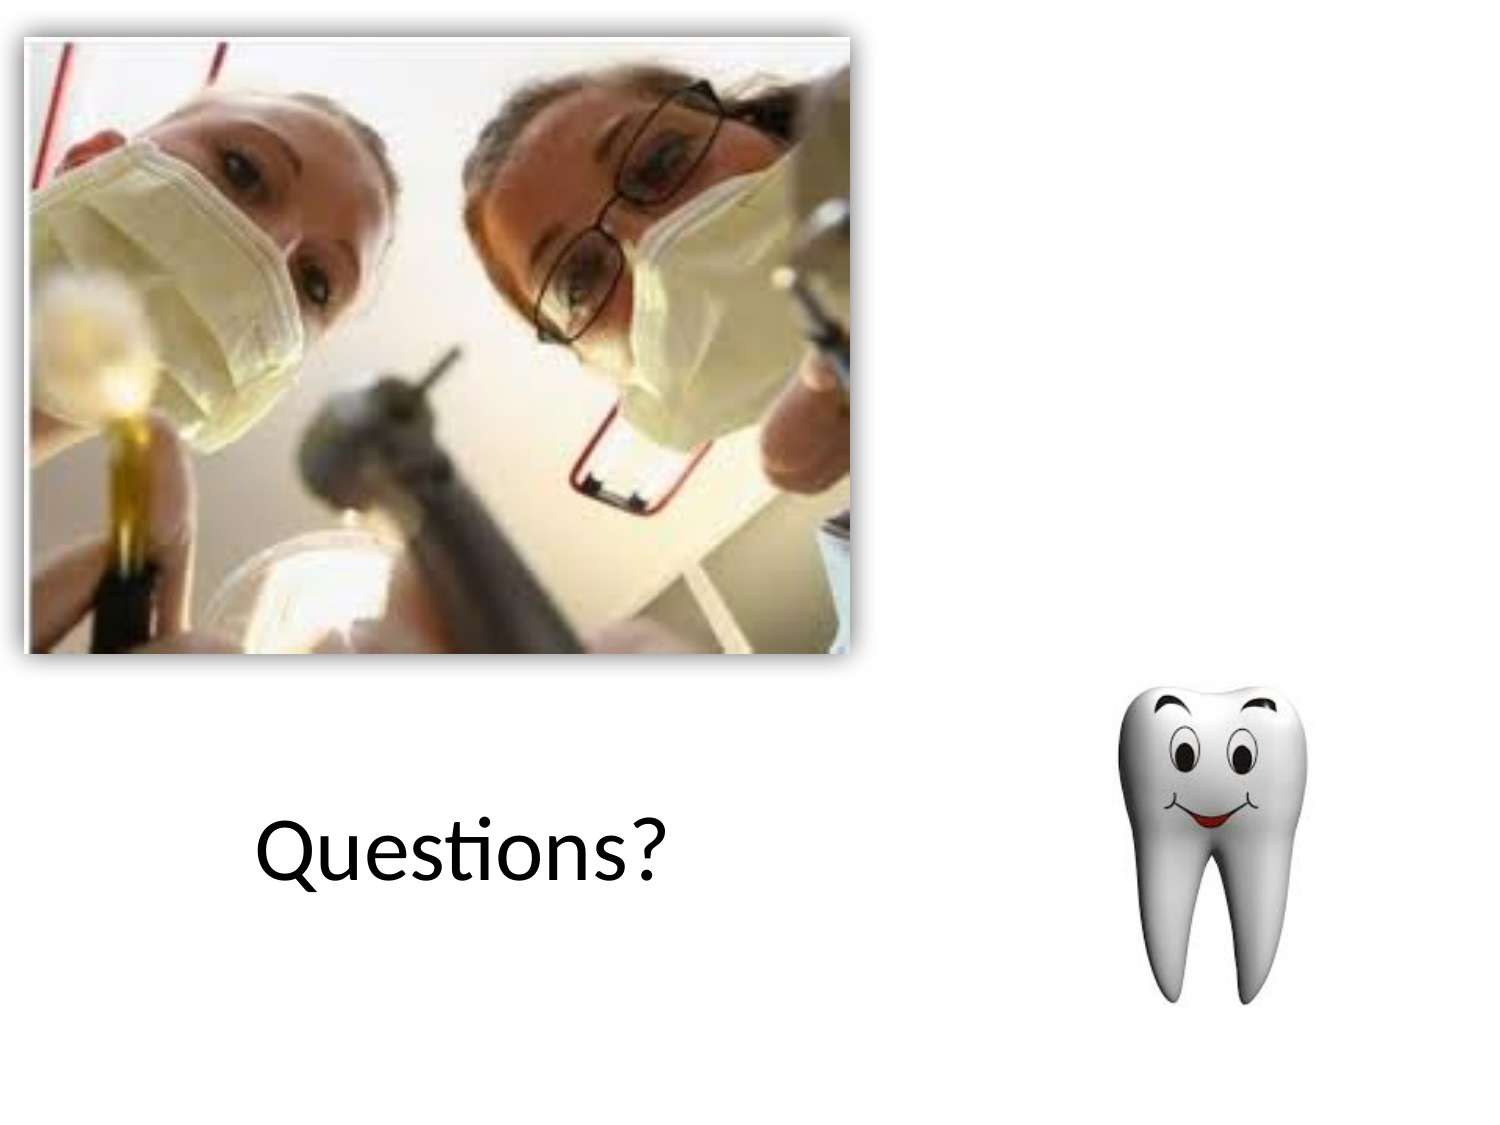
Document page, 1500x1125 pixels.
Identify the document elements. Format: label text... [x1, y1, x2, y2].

picture [1049, 657, 1371, 1043]
picture [24, 37, 851, 654]
title Questions? [37, 750, 888, 938]
